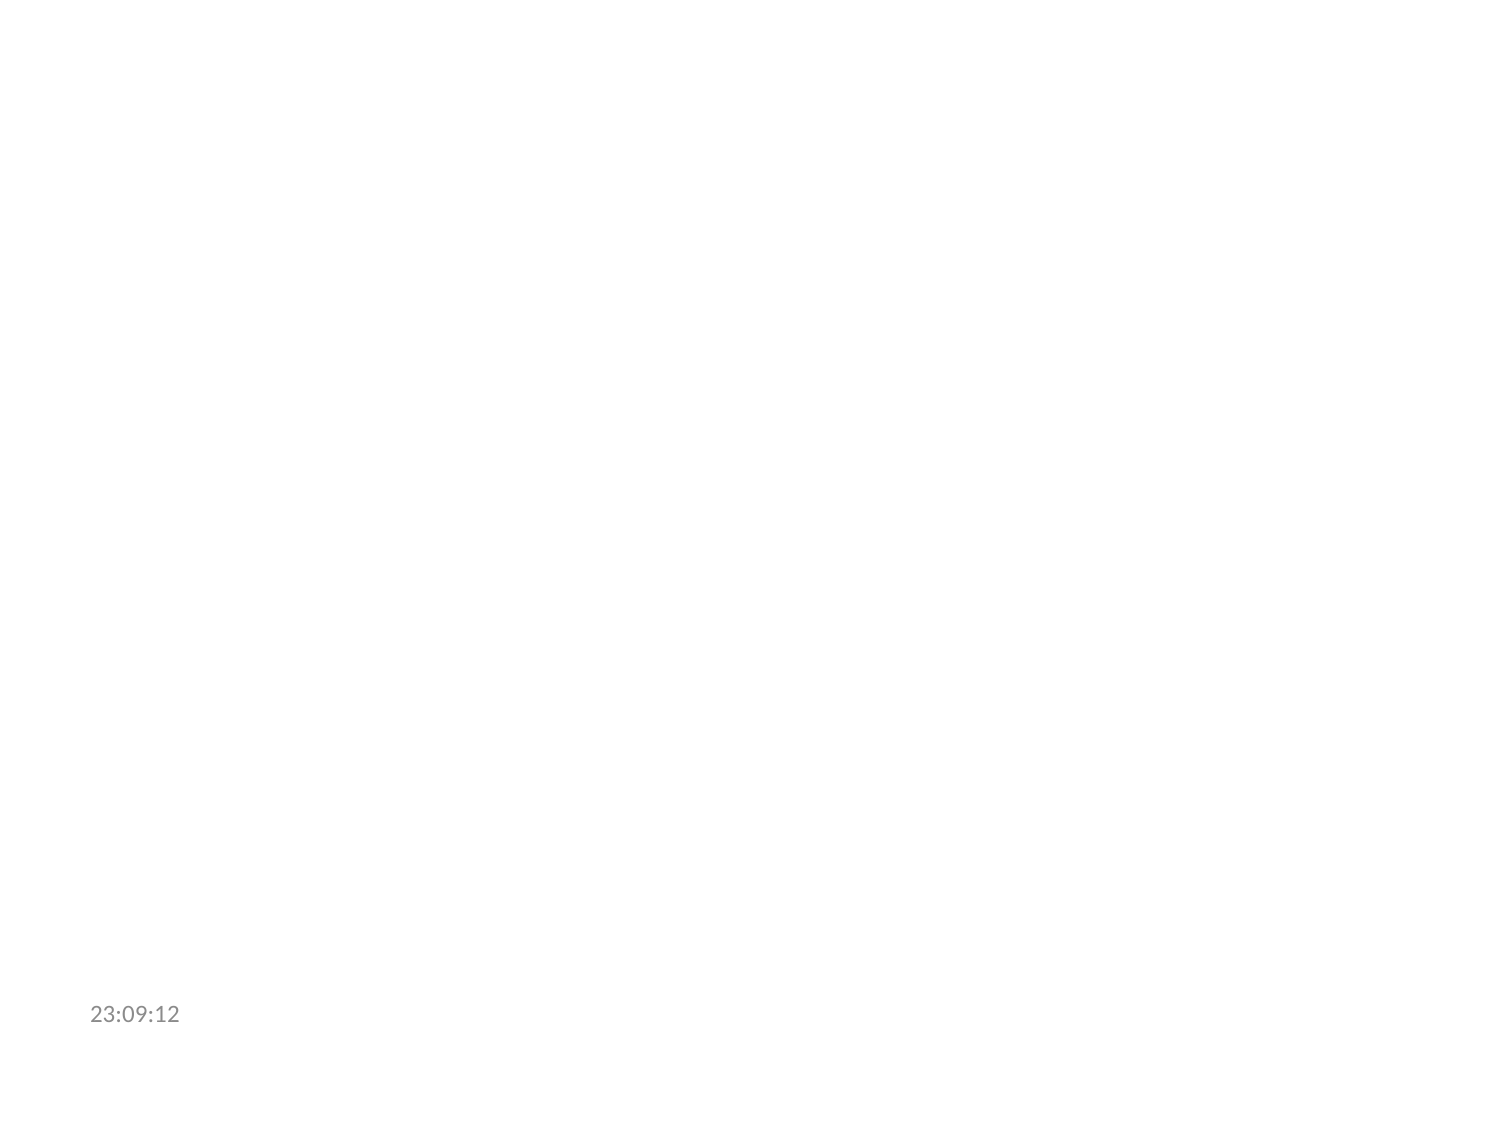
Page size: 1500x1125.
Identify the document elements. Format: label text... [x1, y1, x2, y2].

text_box 15:35:09 [75, 982, 425, 1043]
